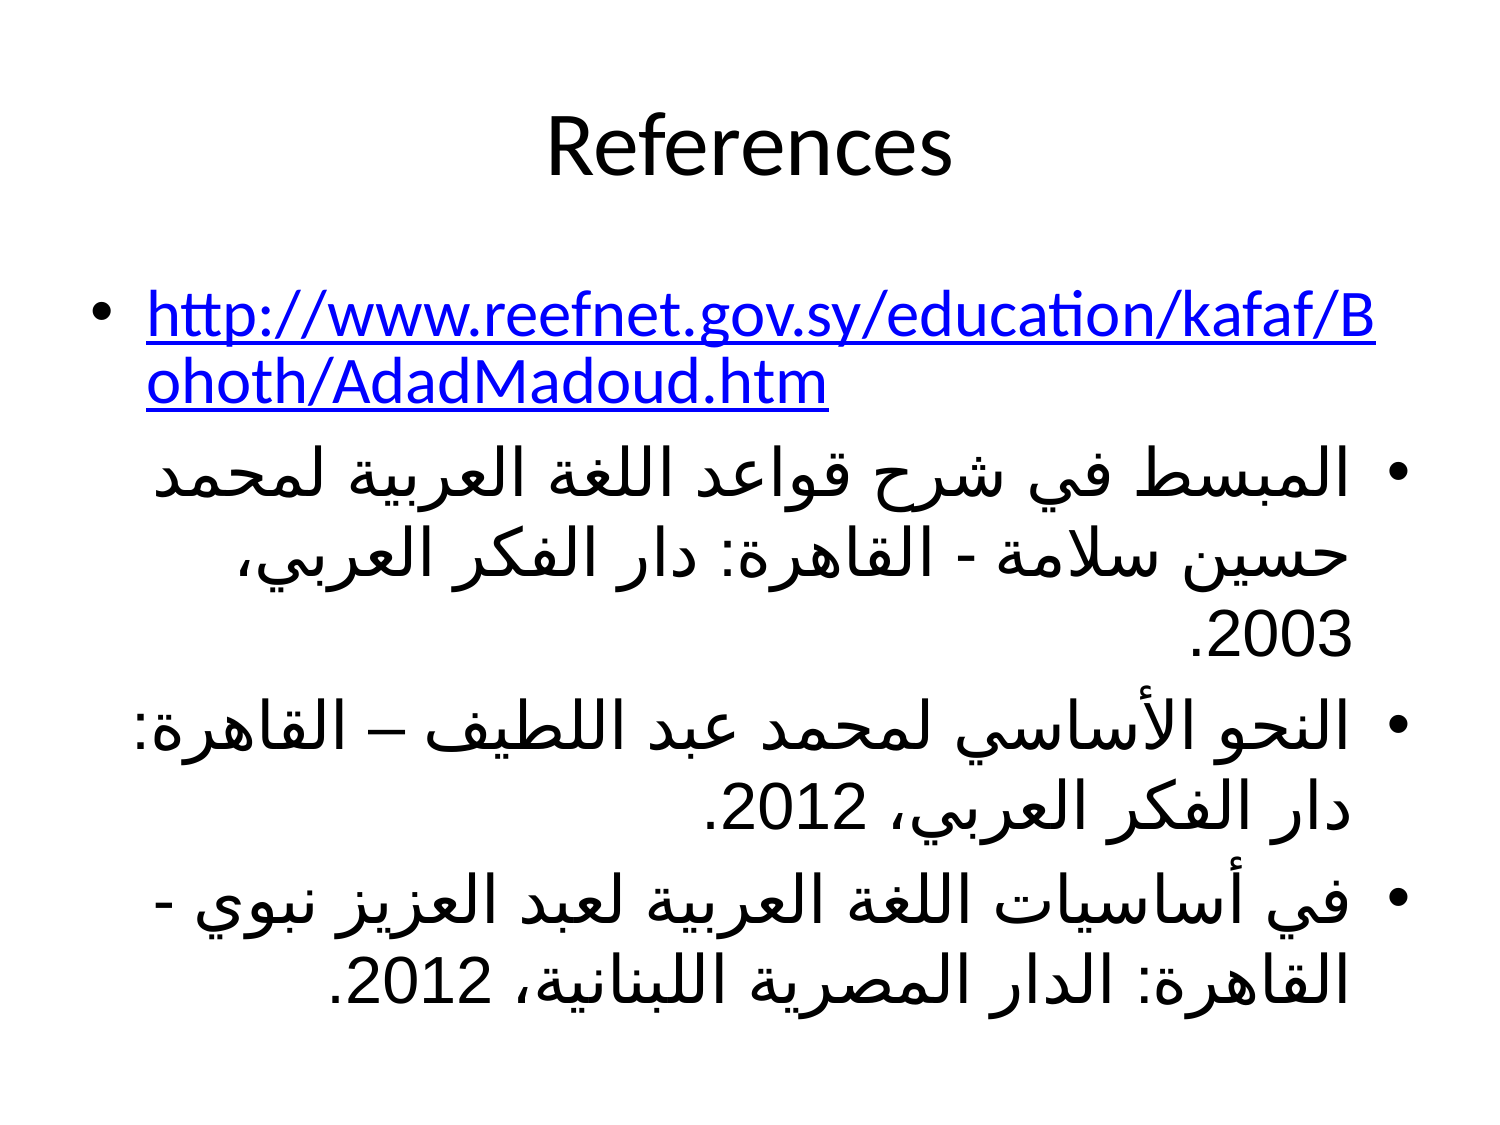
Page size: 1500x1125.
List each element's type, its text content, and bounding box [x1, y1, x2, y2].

title References [75, 45, 1425, 233]
list http://www.reefnet.gov.sy/education/kafaf/Bohoth/AdadMadoud.htm المبسط في شرح قواعد اللغة العربية لمحمد حسين سلامة - القاهرة: دار الفكر العربي، 2003. النحو الأساسي لمحمد عبد اللطيف – القاهرة: دار الفكر العربي، 2012. في أساسيات اللغة العربية لعبد العزيز نبوي - القاهرة: الدار المصرية اللبنانية، 2012. [75, 262, 1425, 1005]
